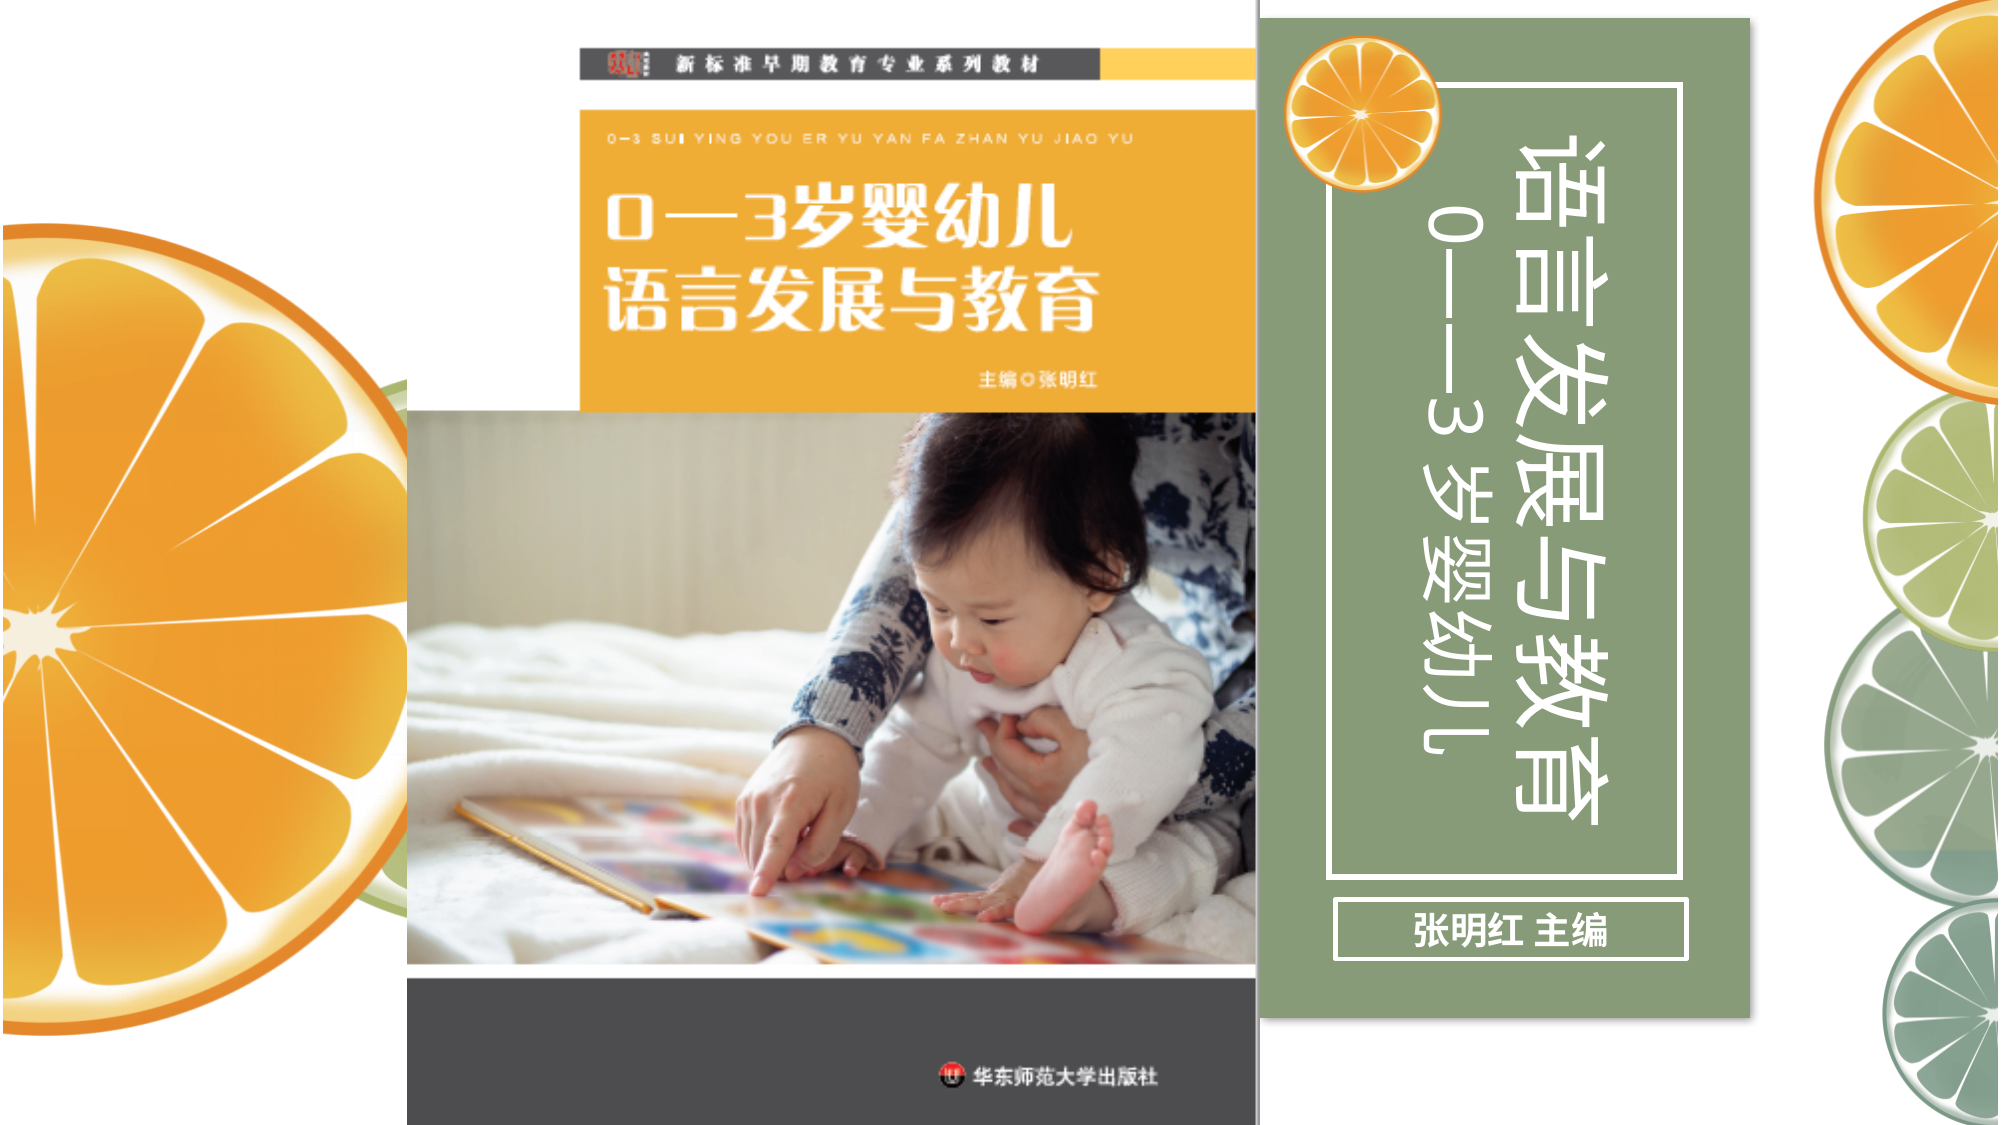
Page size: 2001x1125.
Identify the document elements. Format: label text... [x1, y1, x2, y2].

text_box [1328, 84, 1681, 878]
picture [407, 0, 1260, 1125]
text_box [3, 223, 407, 1058]
text_box [1260, 18, 1750, 1018]
text_box 张明红 主编 [1335, 899, 1687, 959]
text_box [1802, 0, 1998, 1125]
picture [1278, 35, 1451, 197]
